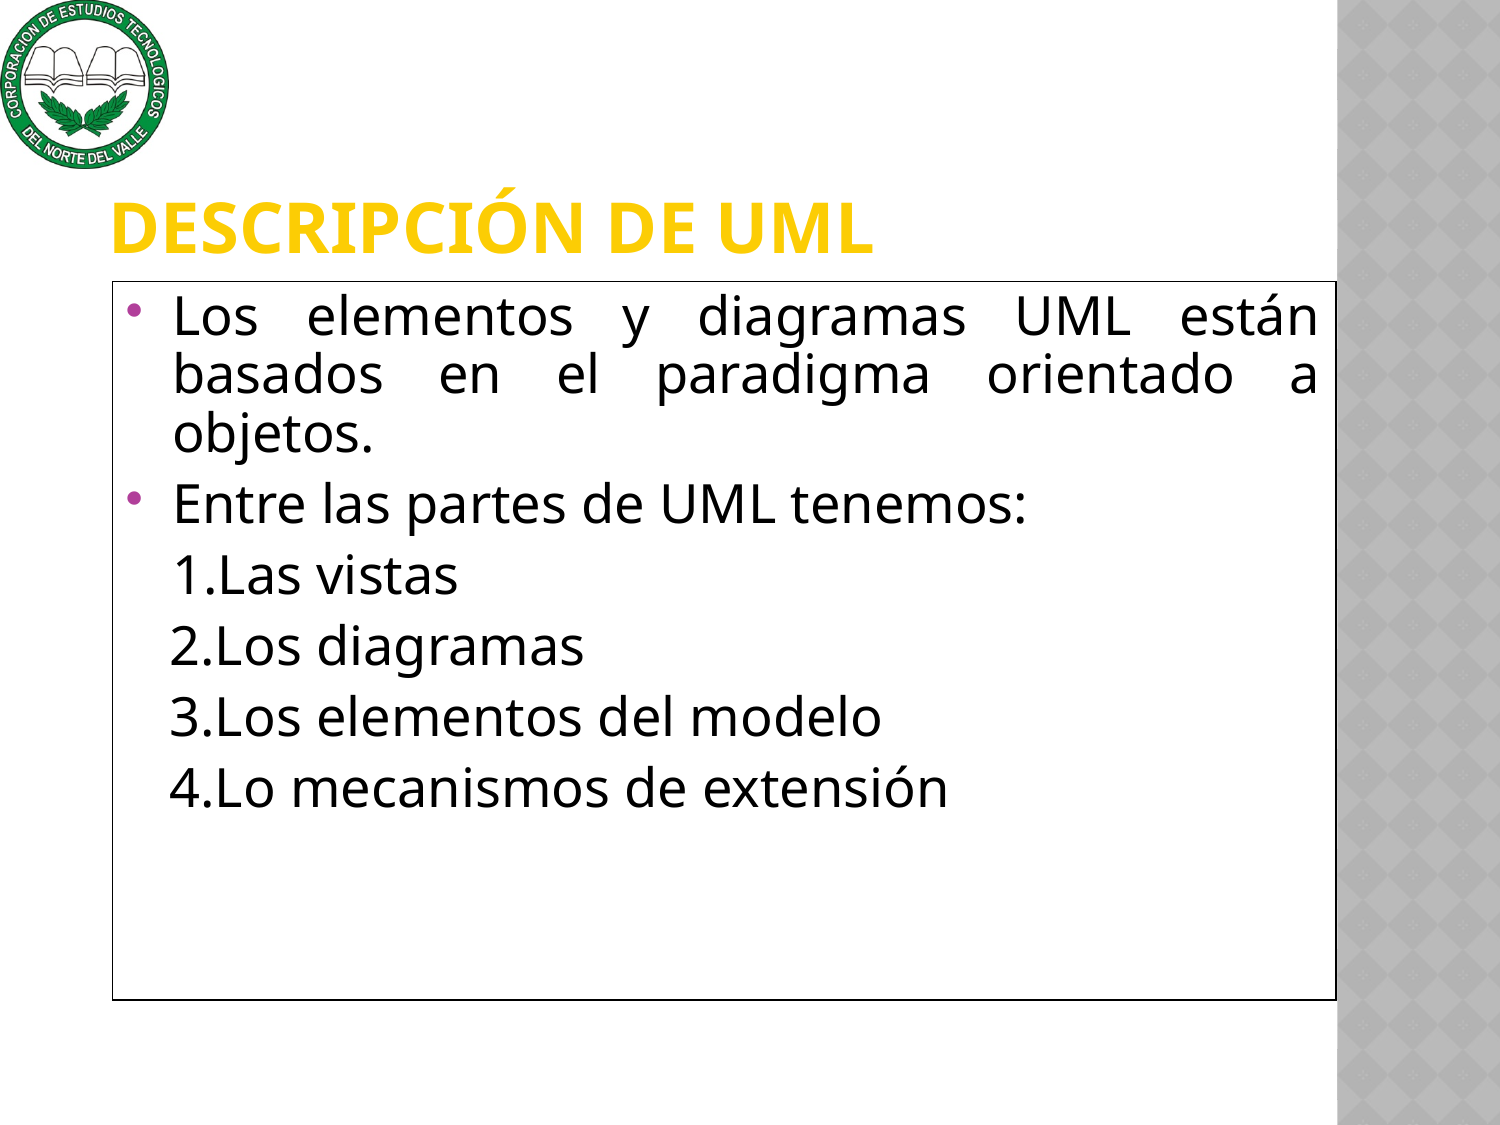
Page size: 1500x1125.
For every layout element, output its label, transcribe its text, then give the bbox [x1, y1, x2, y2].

picture [0, 0, 169, 169]
list Los elementos y diagramas UML están basados en el paradigma orientado a objetos. Entre las partes de UML tenemos: 1.Las vistas 2.Los diagramas 3.Los elementos del modelo 4.Lo mecanismos de extensión [112, 281, 1337, 1001]
title Descripción de UML [93, 175, 1301, 276]
